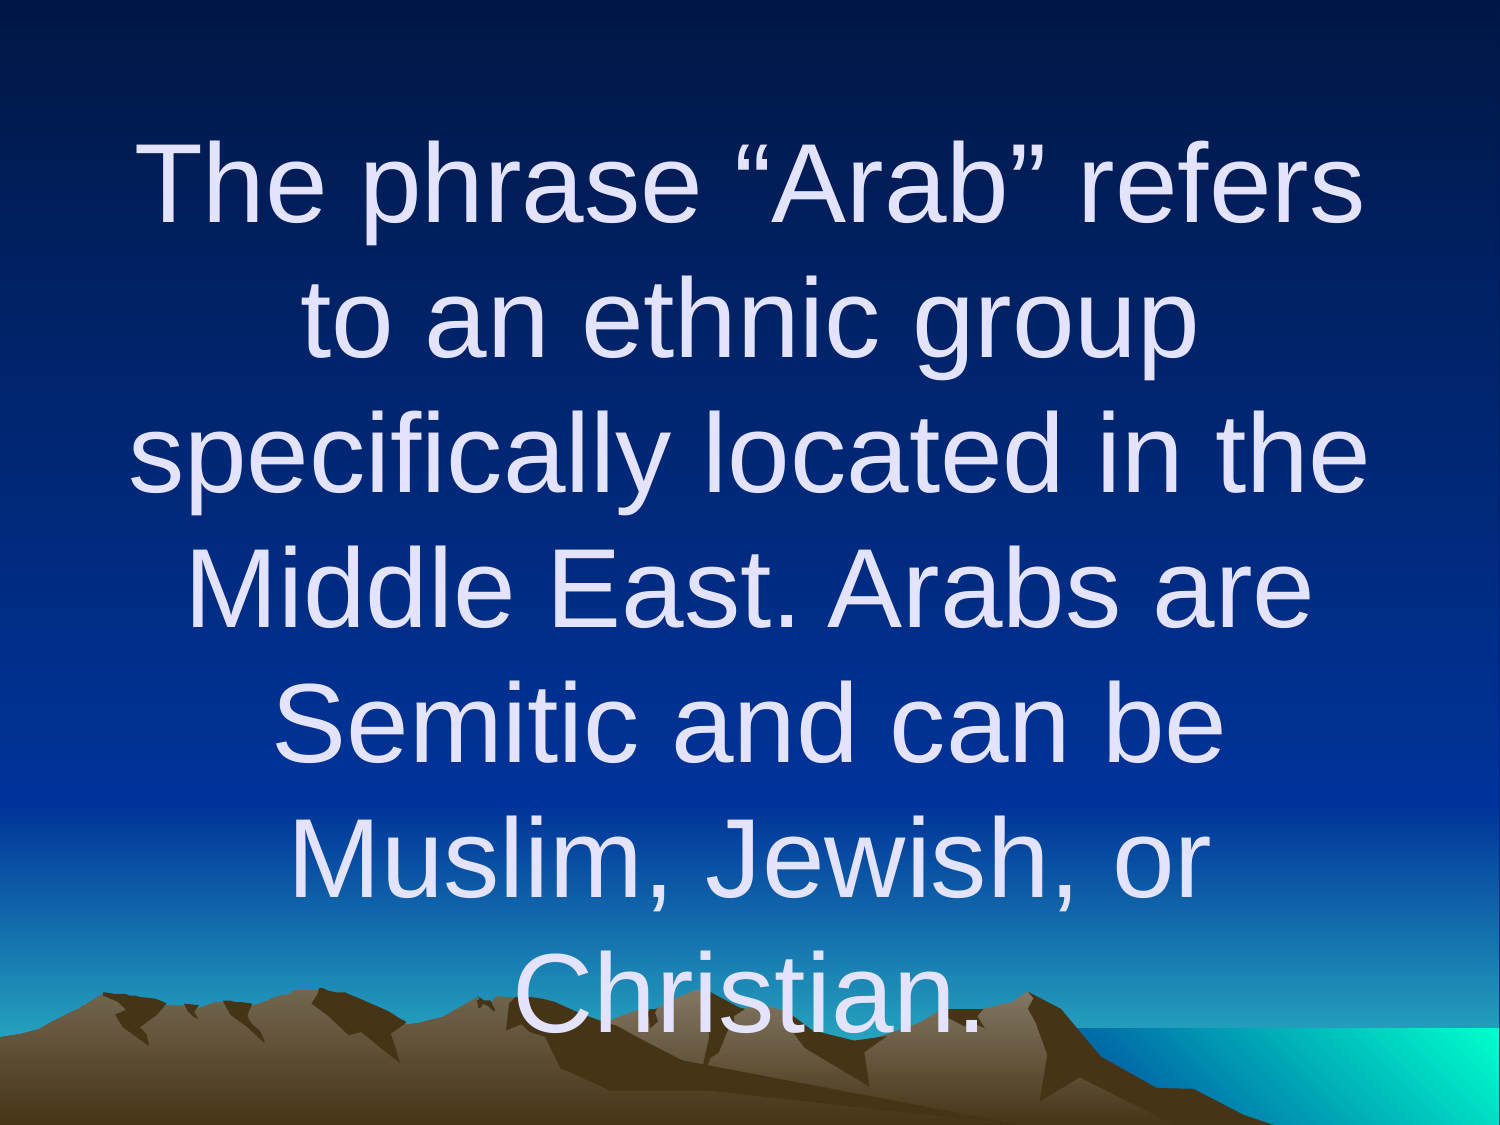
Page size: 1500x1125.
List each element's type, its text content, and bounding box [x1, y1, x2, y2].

title The phrase “Arab” refers to an ethnic group specifically located in the Middle East. Arabs are Semitic and can be Muslim, Jewish, or Christian. [74, 237, 1426, 523]
